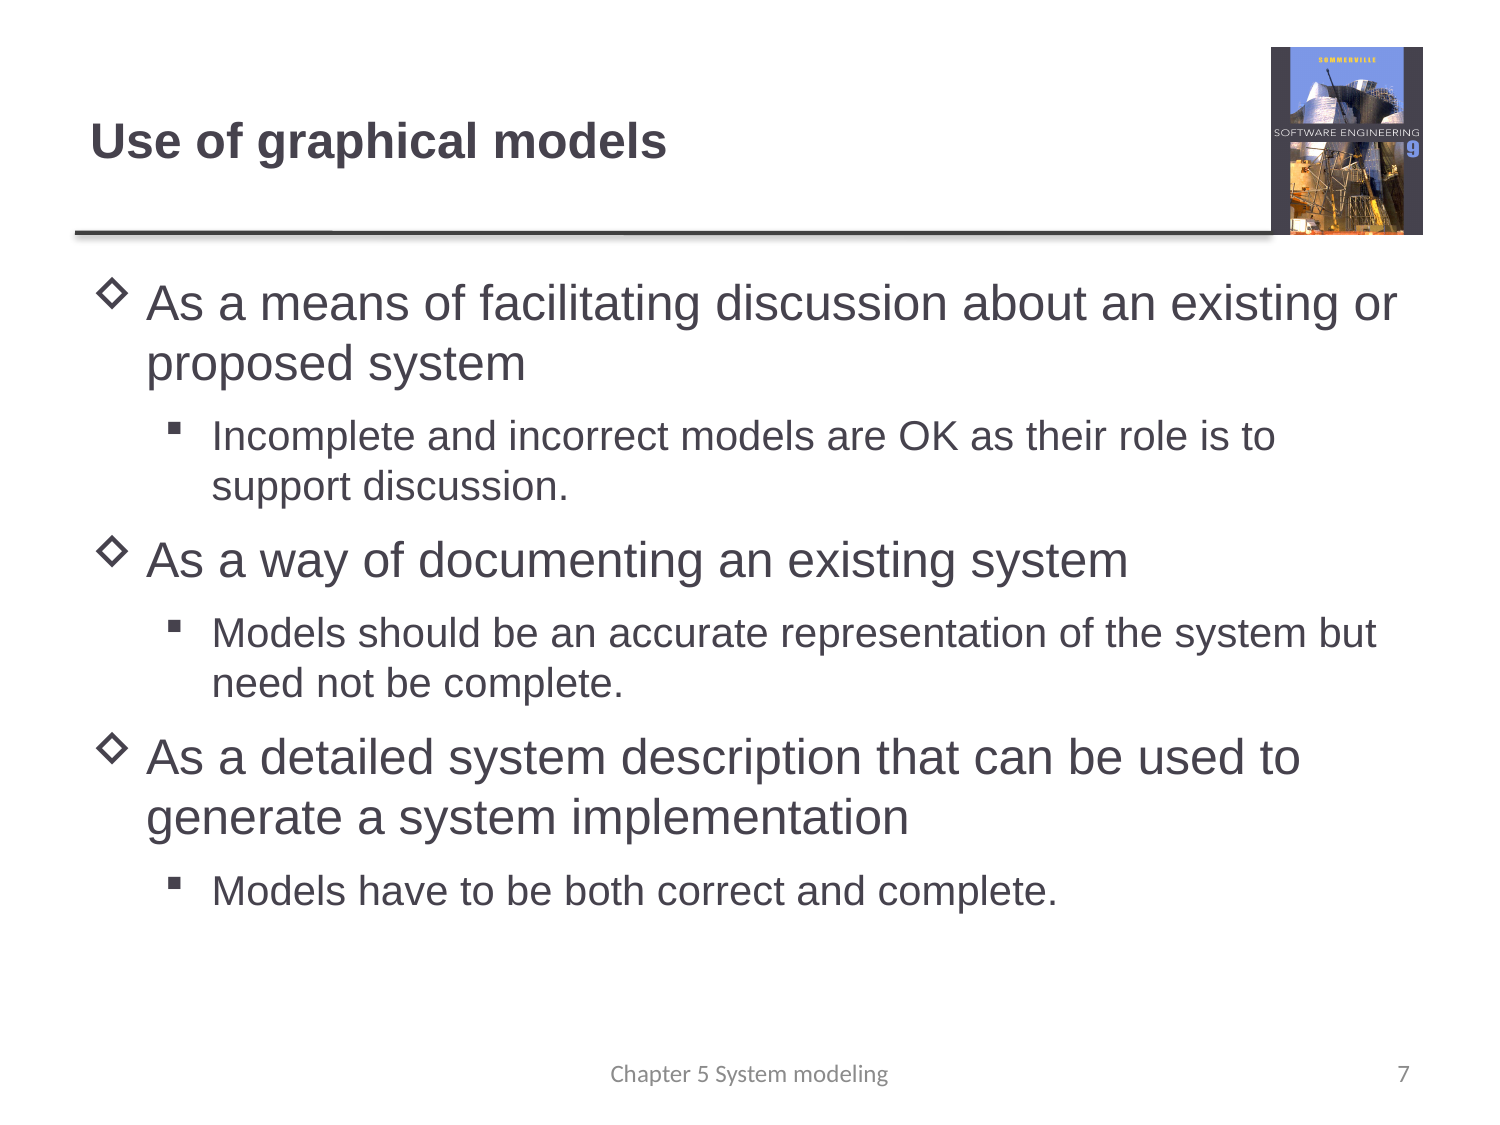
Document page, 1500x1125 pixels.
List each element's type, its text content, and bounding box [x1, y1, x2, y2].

footer Chapter 5 System modeling [512, 1042, 988, 1103]
picture [1272, 47, 1423, 235]
title Use of graphical models [74, 44, 1272, 233]
list As a means of facilitating discussion about an existing or proposed system Incomplete and incorrect models are OK as their role is to support discussion. As a way of documenting an existing system Models should be an accurate representation of the system but need not be complete. As a detailed system description that can be used to generate a system implementation Models have to be both correct and complete. [75, 262, 1425, 1005]
slide_number 7 [1074, 1042, 1425, 1103]
